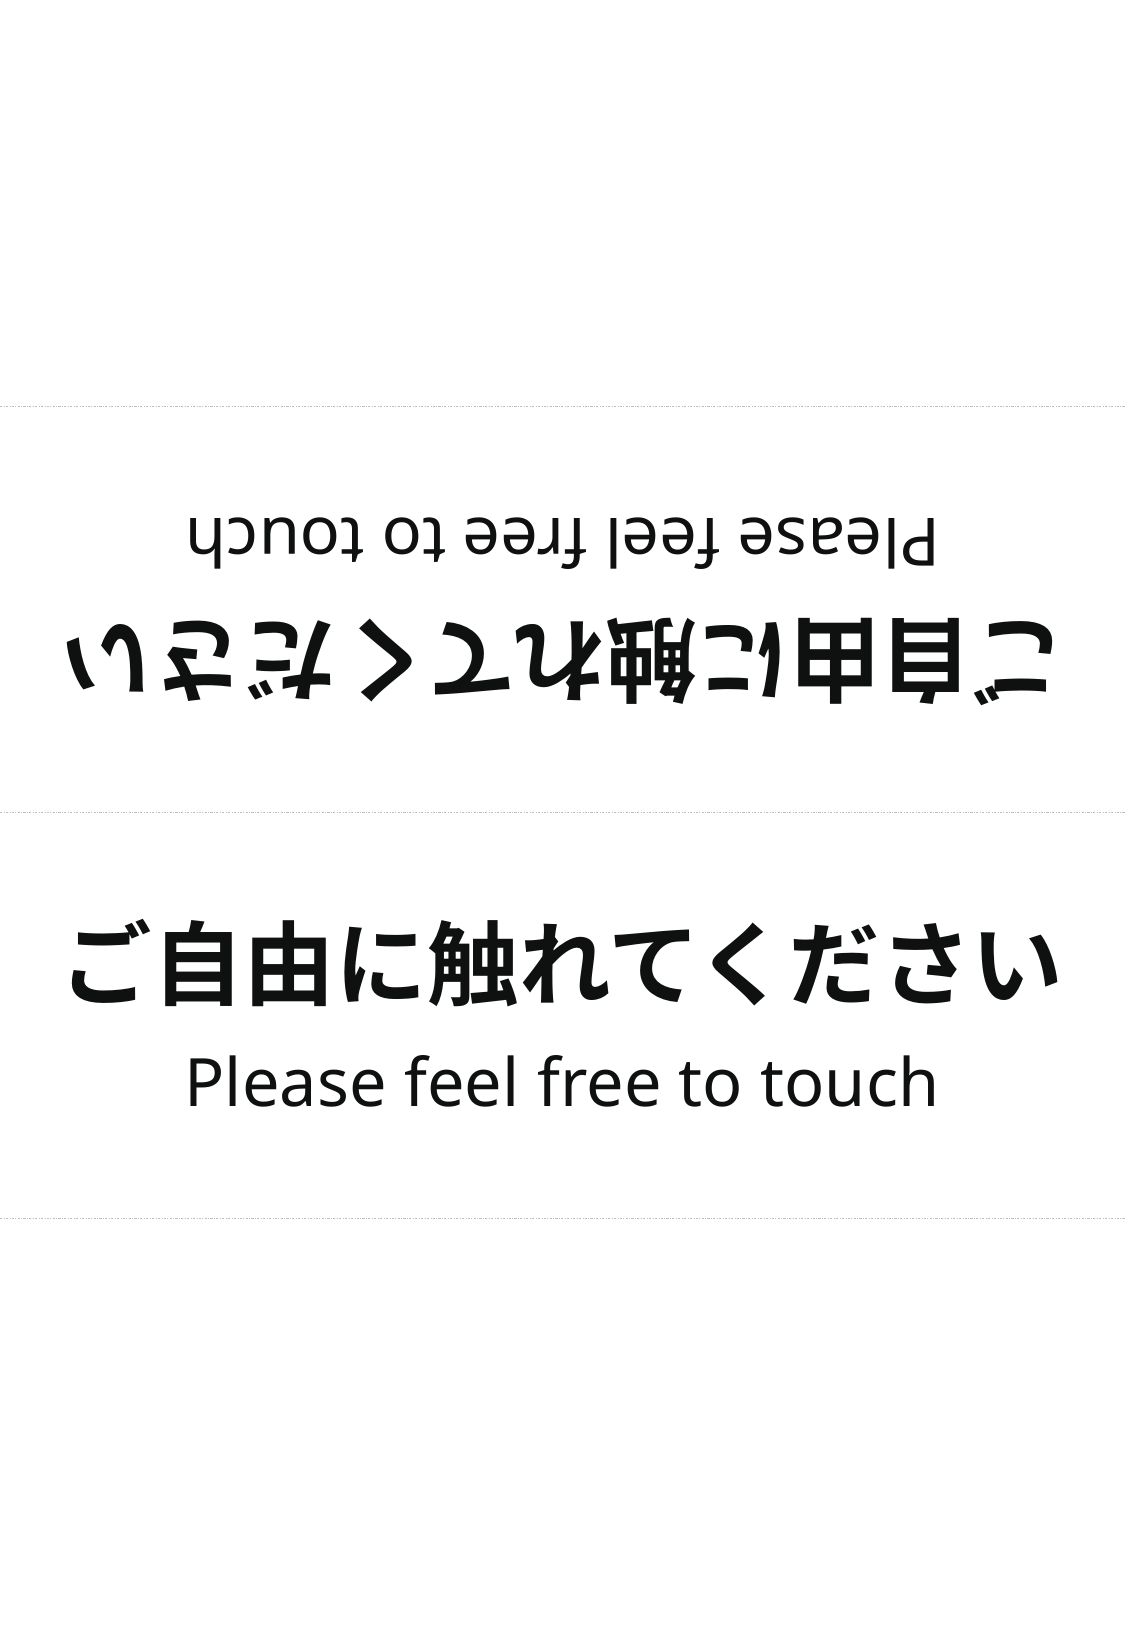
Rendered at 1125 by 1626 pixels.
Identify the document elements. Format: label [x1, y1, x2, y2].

text_box [38, 496, 1087, 726]
text_box [38, 899, 1087, 1129]
